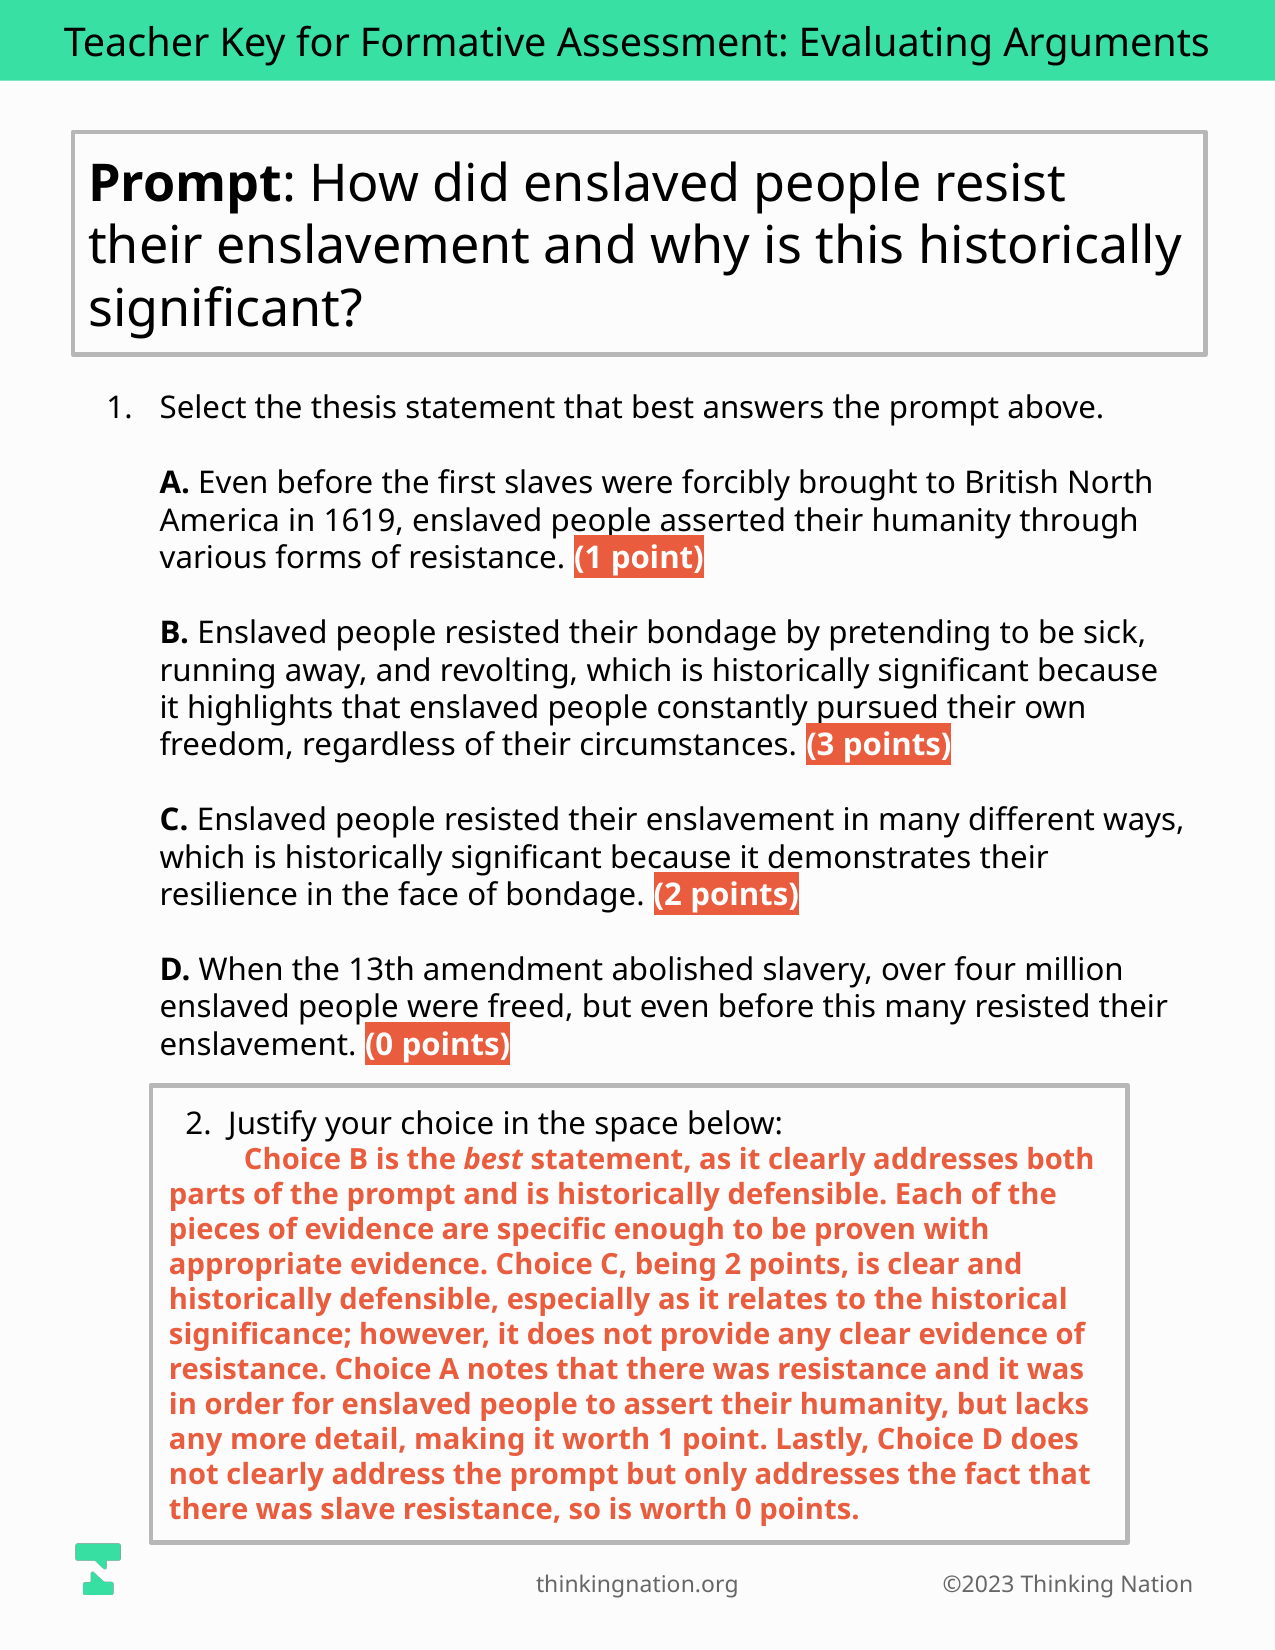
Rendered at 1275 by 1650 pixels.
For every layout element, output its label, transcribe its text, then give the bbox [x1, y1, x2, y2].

text_box thinkingnation.org [486, 1553, 789, 1605]
text_box 2. Justify your choice in the space below: Choice B is the best statement, as it clearly addresses both parts of the prompt and is historically defensible. Each of the pieces of evidence are specific enough to be proven with appropriate evidence. Choice C, being 2 points, is clear and historically defensible, especially as it relates to the historical significance; however, it does not provide any clear evidence of resistance. Choice A notes that there was resistance and it was in order for enslaved people to assert their humanity, but lacks any more detail, making it worth 1 point. Lastly, Choice D does not clearly address the prompt but only addresses the fact that there was slave resistance, so is worth 0 points. [150, 1085, 1128, 1543]
text_box ©2023 Thinking Nation [907, 1553, 1210, 1605]
text_box Teacher Key for Formative Assessment: Evaluating Arguments [0, 0, 1275, 81]
text_box Prompt: How did enslaved people resist their enslavement and why is this historically significant? [73, 131, 1206, 355]
picture [62, 1533, 134, 1605]
text_box Select the thesis statement that best answers the prompt above. A. Even before the first slaves were forcibly brought to British North America in 1619, enslaved people asserted their humanity through various forms of resistance. (1 point) B. Enslaved people resisted their bondage by pretending to be sick, running away, and revolting, which is historically significant because it highlights that enslaved people constantly pursued their own freedom, regardless of their circumstances. (3 points) C. Enslaved people resisted their enslavement in many different ways, which is historically significant because it demonstrates their resilience in the face of bondage. (2 points) D. When the 13th amendment abolished slavery, over four million enslaved people were freed, but even before this many resisted their enslavement. (0 points) [69, 372, 1202, 965]
